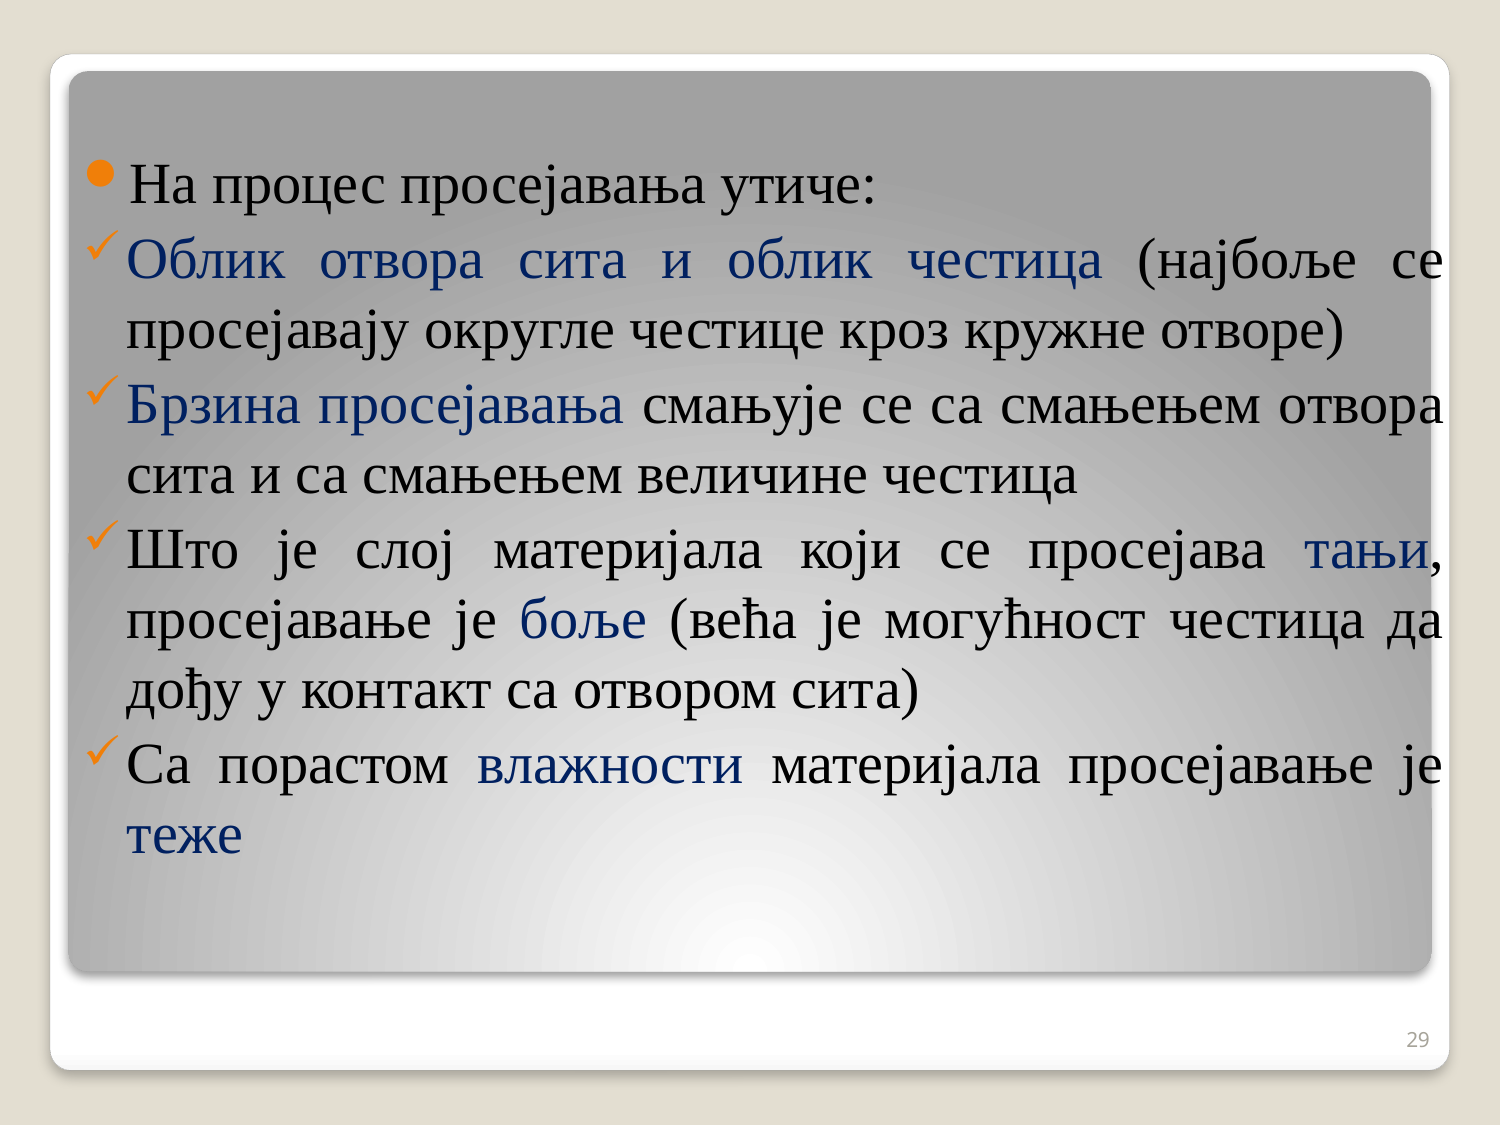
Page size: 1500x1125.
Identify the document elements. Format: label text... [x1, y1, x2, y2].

list На процес просејавања утиче: Облик отвора сита и облик честица (најбоље се просејавају округле честице кроз кружне отворе) Брзина просејавања смањује се са смањењем отвора сита и са смањењем величине честица Што је слој материјала који се просејава тањи, просејавање је боље (већа је могућност честица да дођу у контакт са отвором сита) Са порастом влажности материјала просејавање је теже [53, 54, 1459, 1071]
slide_number 29 [1369, 1002, 1445, 1063]
